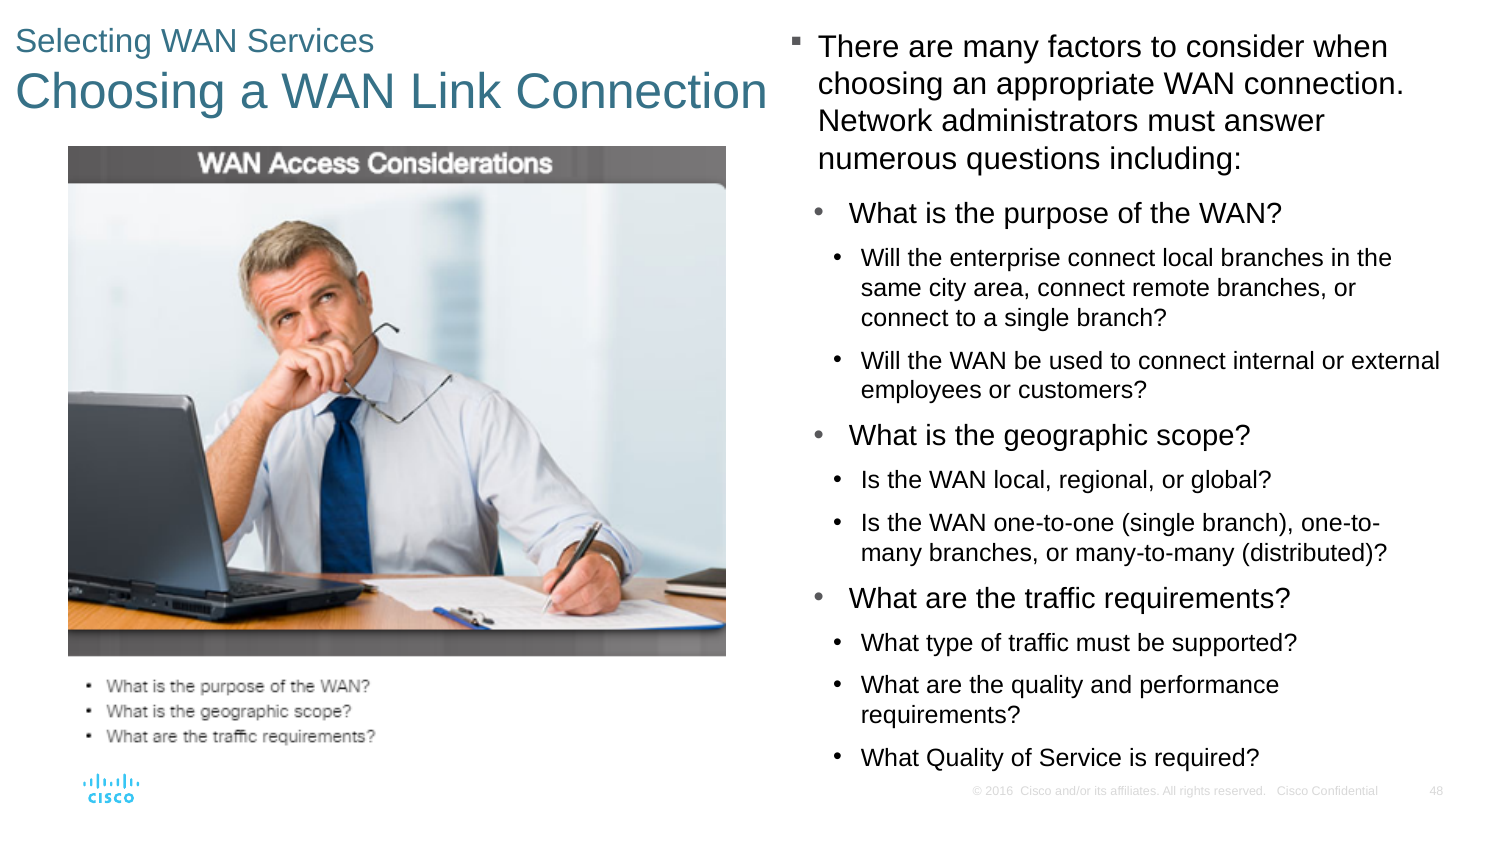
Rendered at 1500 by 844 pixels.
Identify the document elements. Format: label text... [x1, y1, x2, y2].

list There are many factors to consider when choosing an appropriate WAN connection. Network administrators must answer numerous questions including: What is the purpose of the WAN? Will the enterprise connect local branches in the same city area, connect remote branches, or connect to a single branch? Will the WAN be used to connect internal or external employees or customers? What is the geographic scope? Is the WAN local, regional, or global? Is the WAN one-to-one (single branch), one-to-many branches, or many-to-many (distributed)? What are the traffic requirements? What type of traffic must be supported? What are the quality and performance requirements? What Quality of Service is required? [775, 18, 1473, 799]
picture [67, 146, 727, 752]
title Selecting WAN Services Choosing a WAN Link Connection [0, 6, 794, 131]
